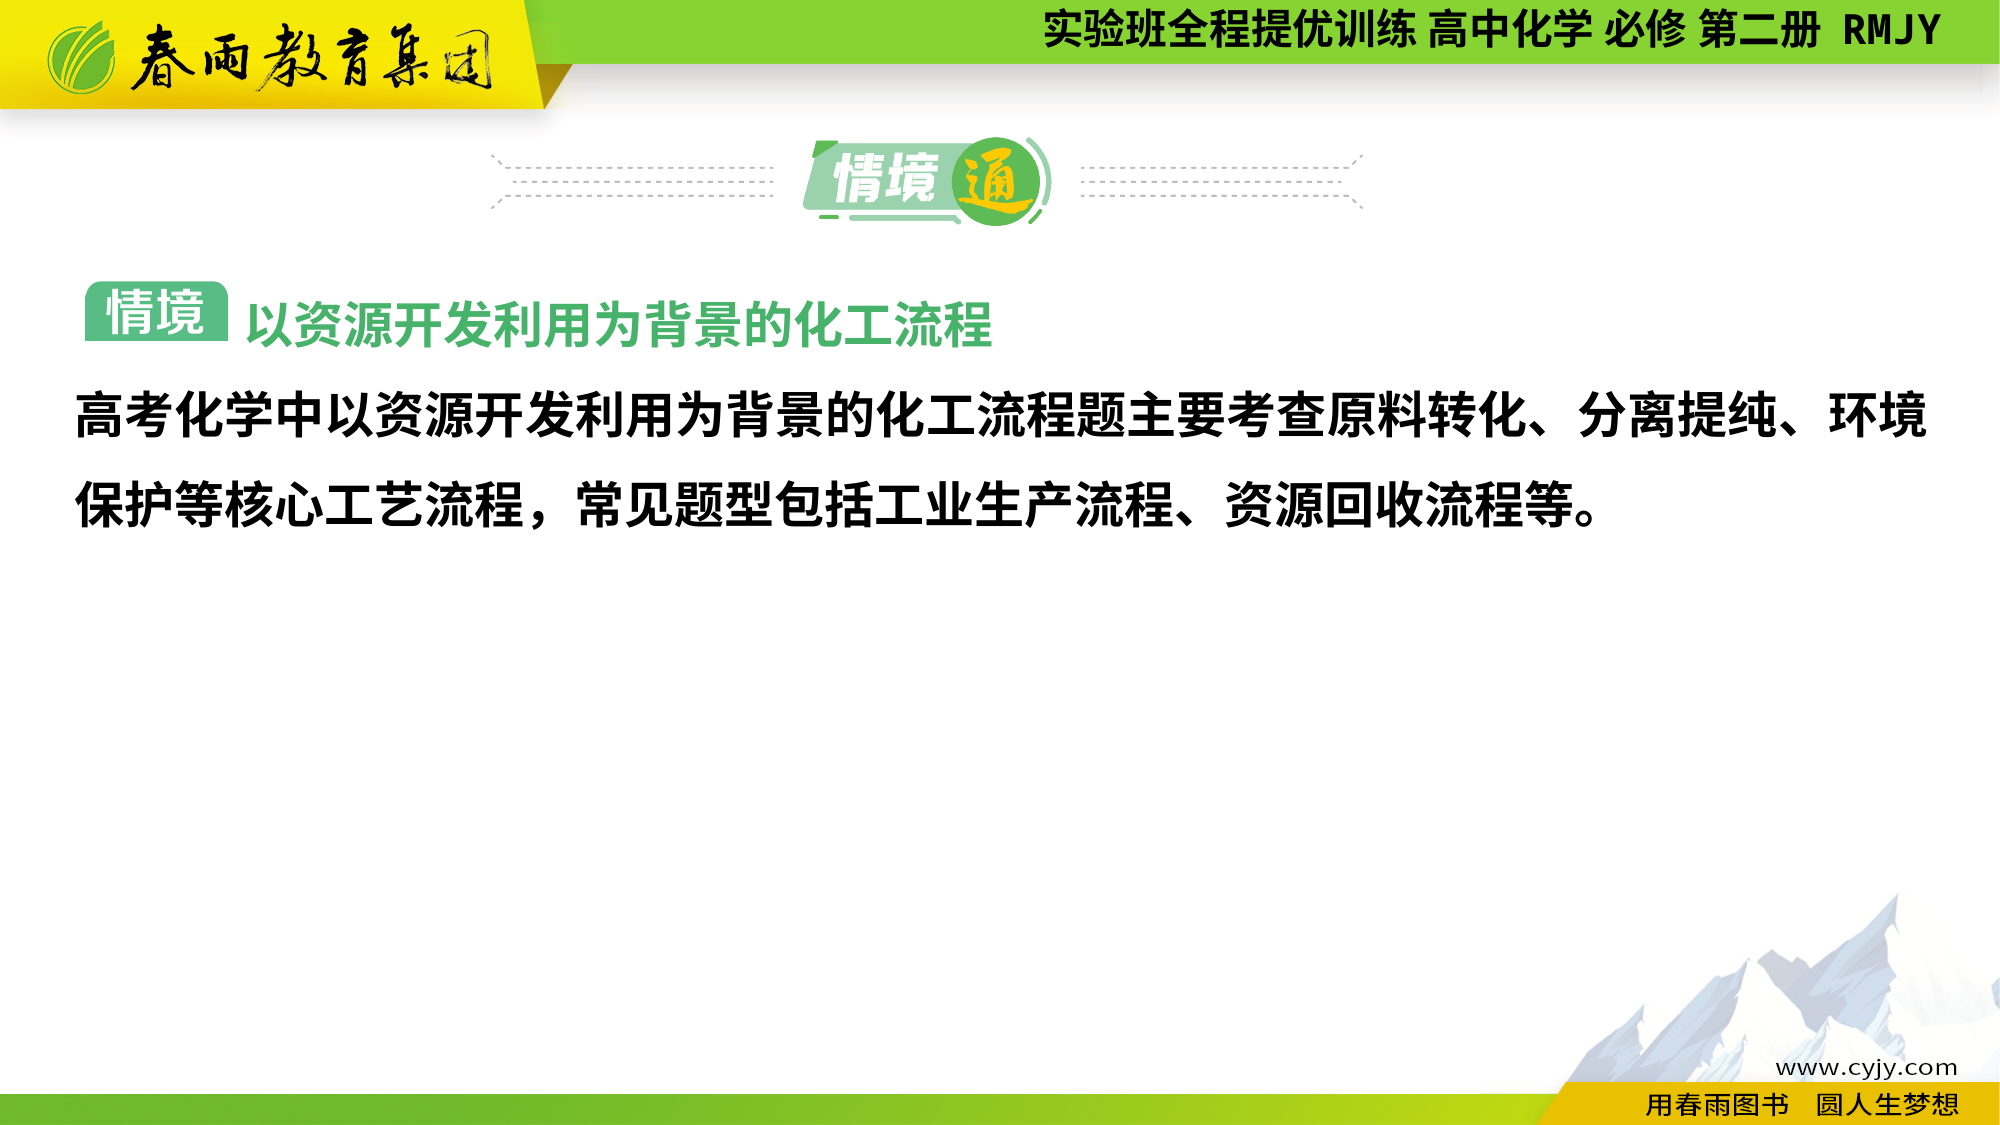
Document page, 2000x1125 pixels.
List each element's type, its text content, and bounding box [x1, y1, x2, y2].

picture [0, 0, 2000, 1125]
list 以资源开发利用为背景的化工流程 高考化学中以资源开发利用为背景的化工流程题主要考查原料转化、分离提纯、环境保护等核心工艺流程，常见题型包括工业生产流程、资源回收流程等。 [59, 255, 1944, 532]
